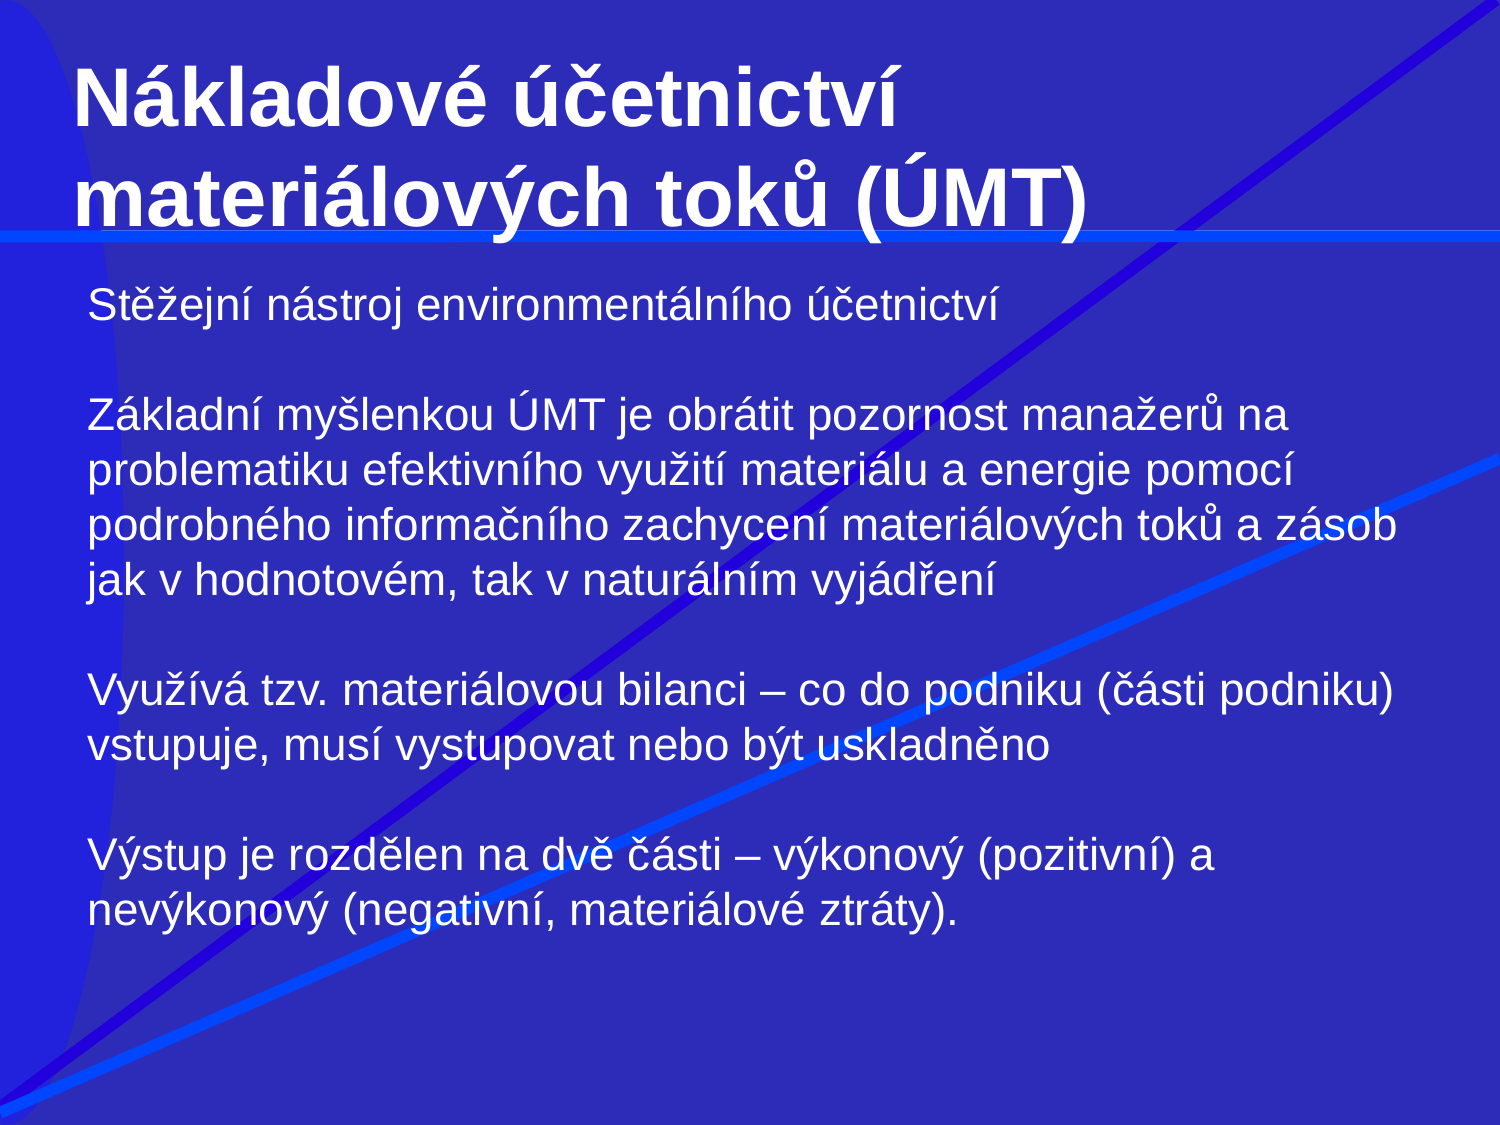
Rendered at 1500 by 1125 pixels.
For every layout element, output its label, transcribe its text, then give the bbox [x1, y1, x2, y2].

list Stěžejní nástroj environmentálního účetnictví Základní myšlenkou ÚMT je obrátit pozornost manažerů na problematiku efektivního využití materiálu a energie pomocí podrobného informačního zachycení materiálových toků a zásob jak v hodnotovém, tak v naturálním vyjádření Využívá tzv. materiálovou bilanci – co do podniku (části podniku) vstupuje, musí vystupovat nebo být uskladněno Výstup je rozdělen na dvě části – výkonový (pozitivní) a nevýkonový (negativní, materiálové ztráty). [87, 275, 1413, 997]
title Nákladové účetnictví materiálových toků (ÚMT) [72, 43, 1428, 246]
